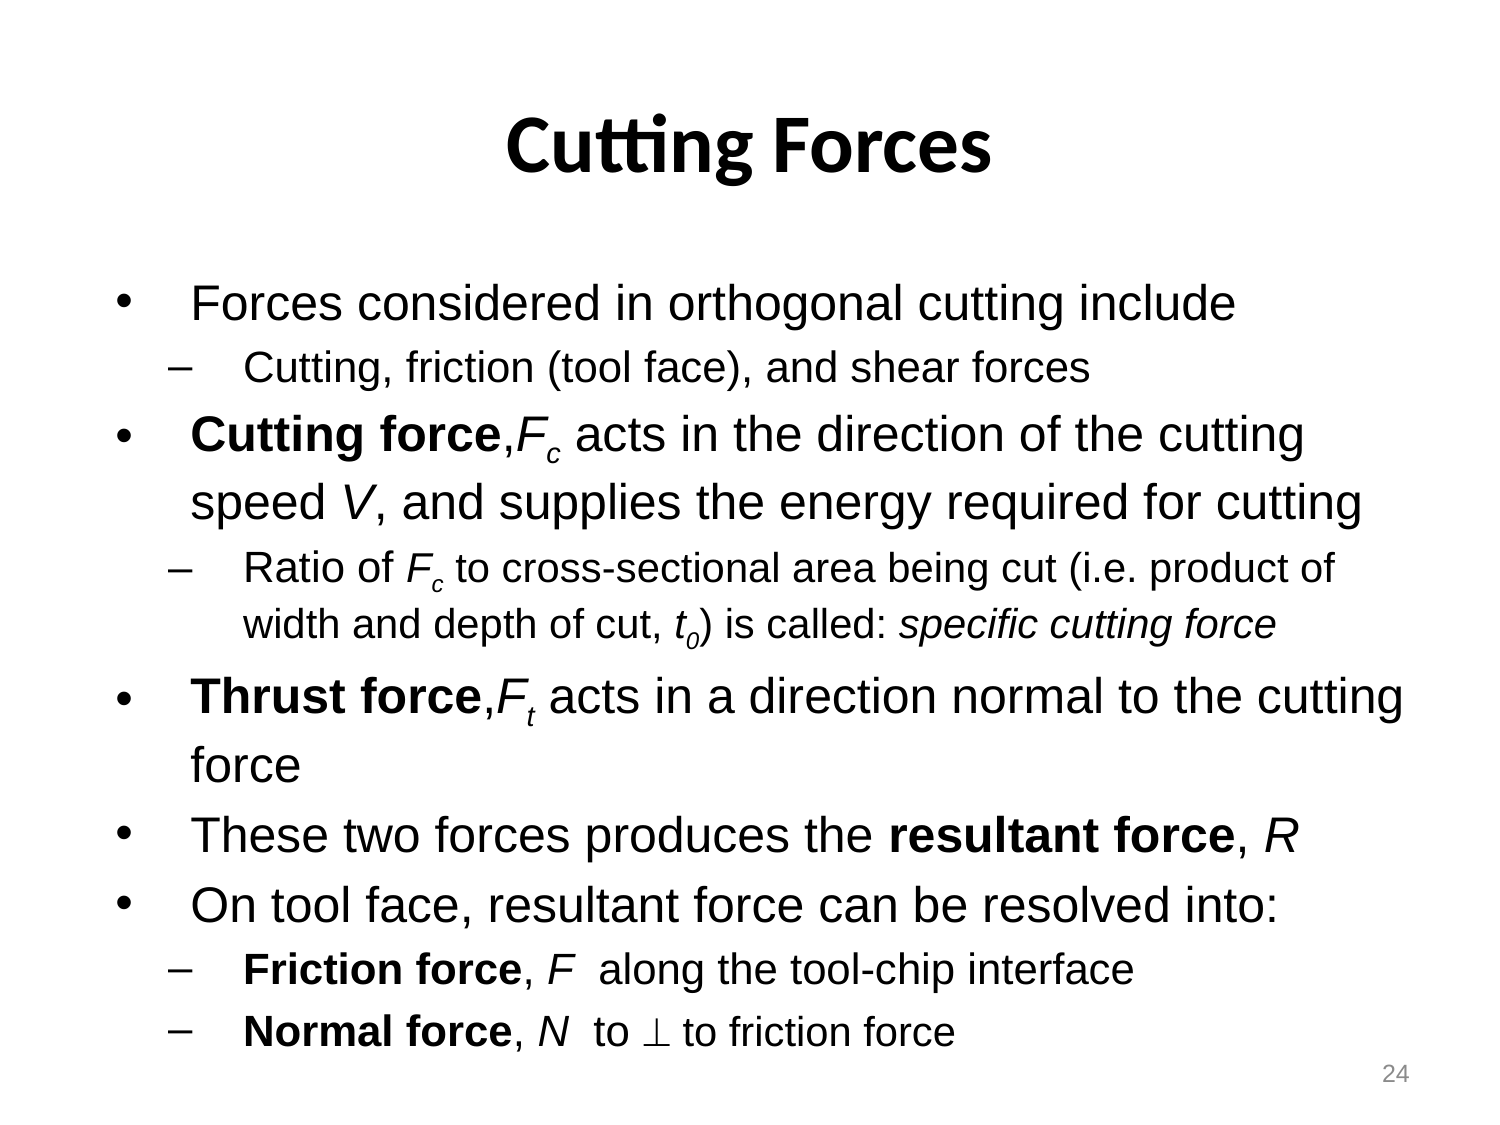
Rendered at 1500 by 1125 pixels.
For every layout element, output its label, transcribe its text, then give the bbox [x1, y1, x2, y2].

slide_number 24 [1074, 1042, 1425, 1103]
list Forces considered in orthogonal cutting include Cutting, friction (tool face), and shear forces Cutting force,Fc acts in the direction of the cutting speed V, and supplies the energy required for cutting Ratio of Fc to cross-sectional area being cut (i.e. product of width and depth of cut, t0) is called: specific cutting force Thrust force,Ft acts in a direction normal to the cutting force These two forces produces the resultant force, R On tool face, resultant force can be resolved into: Friction force, F along the tool-chip interface Normal force, N to  to friction force [100, 262, 1438, 1125]
title Cutting Forces [75, 45, 1425, 233]
